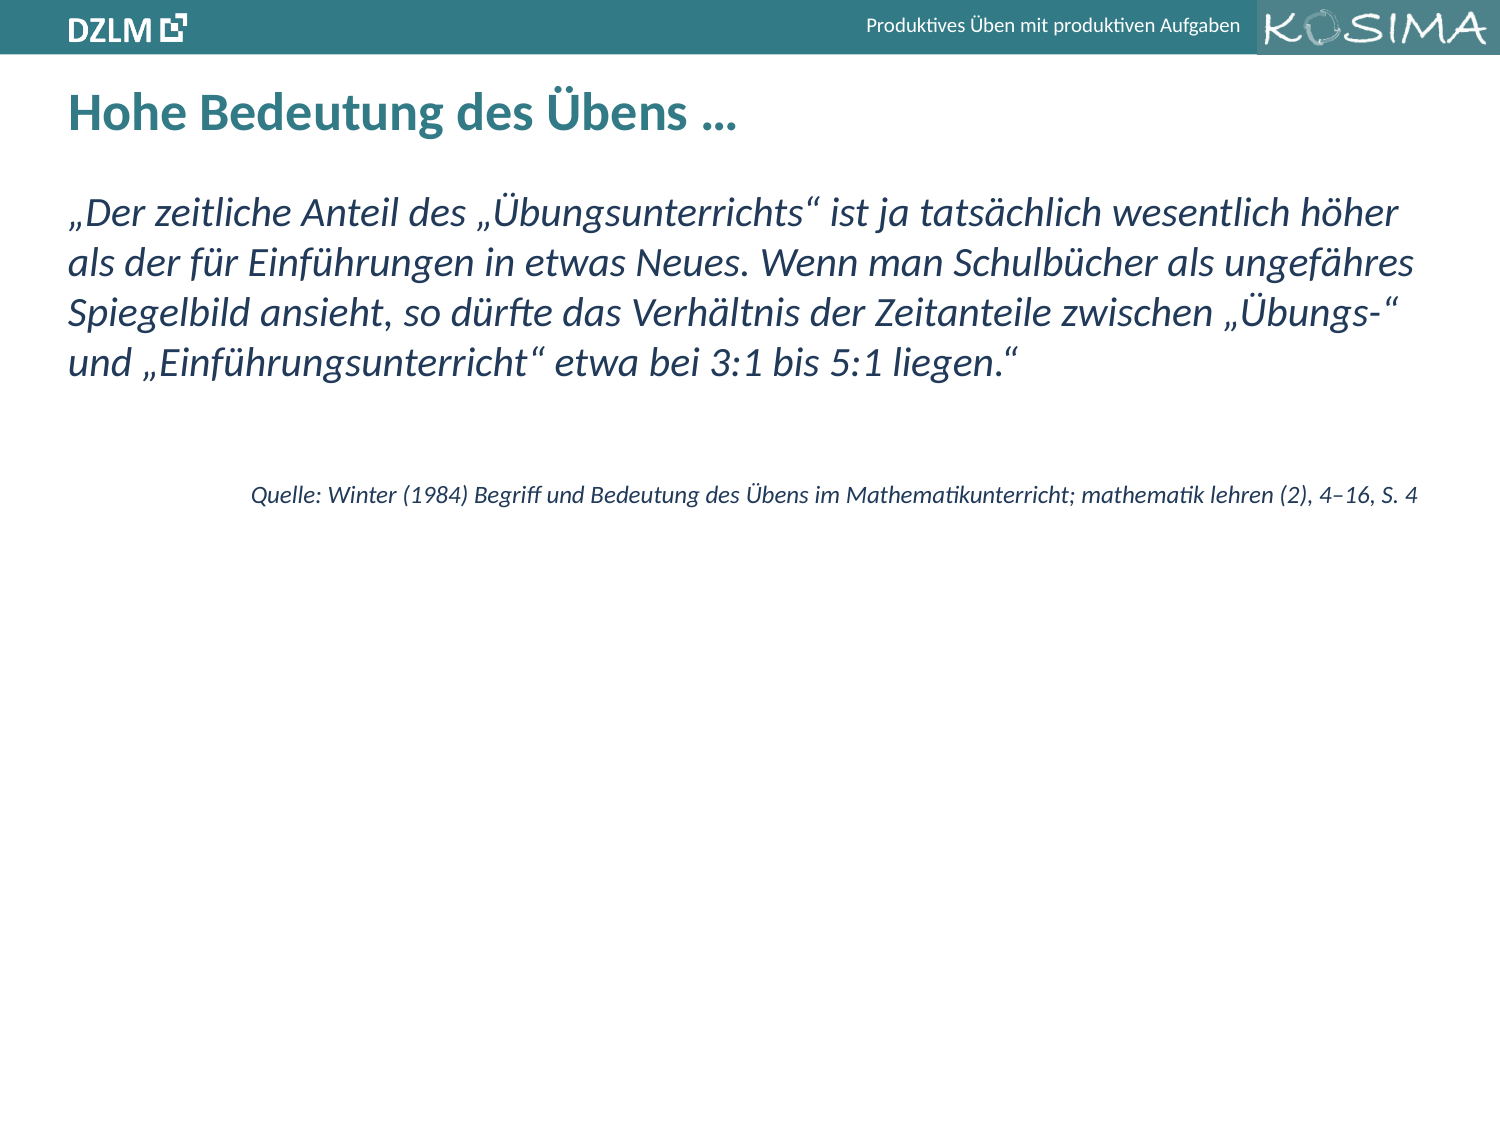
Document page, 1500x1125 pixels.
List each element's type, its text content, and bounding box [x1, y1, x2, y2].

list „Der zeitliche Anteil des „Übungsunterrichts“ ist ja tatsächlich wesentlich höher als der für Einführungen in etwas Neues. Wenn man Schulbücher als ungefähres Spiegelbild ansieht, so dürfte das Verhältnis der Zeitanteile zwischen „Übungs-“ und „Einführungsunterricht“ etwa bei 3:1 bis 5:1 liegen.“ Quelle: Winter (1984) Begriff und Bedeutung des Übens im Mathematikunterricht; mathematik lehren (2), 4–16, S. 4 [52, 184, 1436, 1071]
title Hohe Bedeutung des Übens … [53, 68, 1436, 149]
